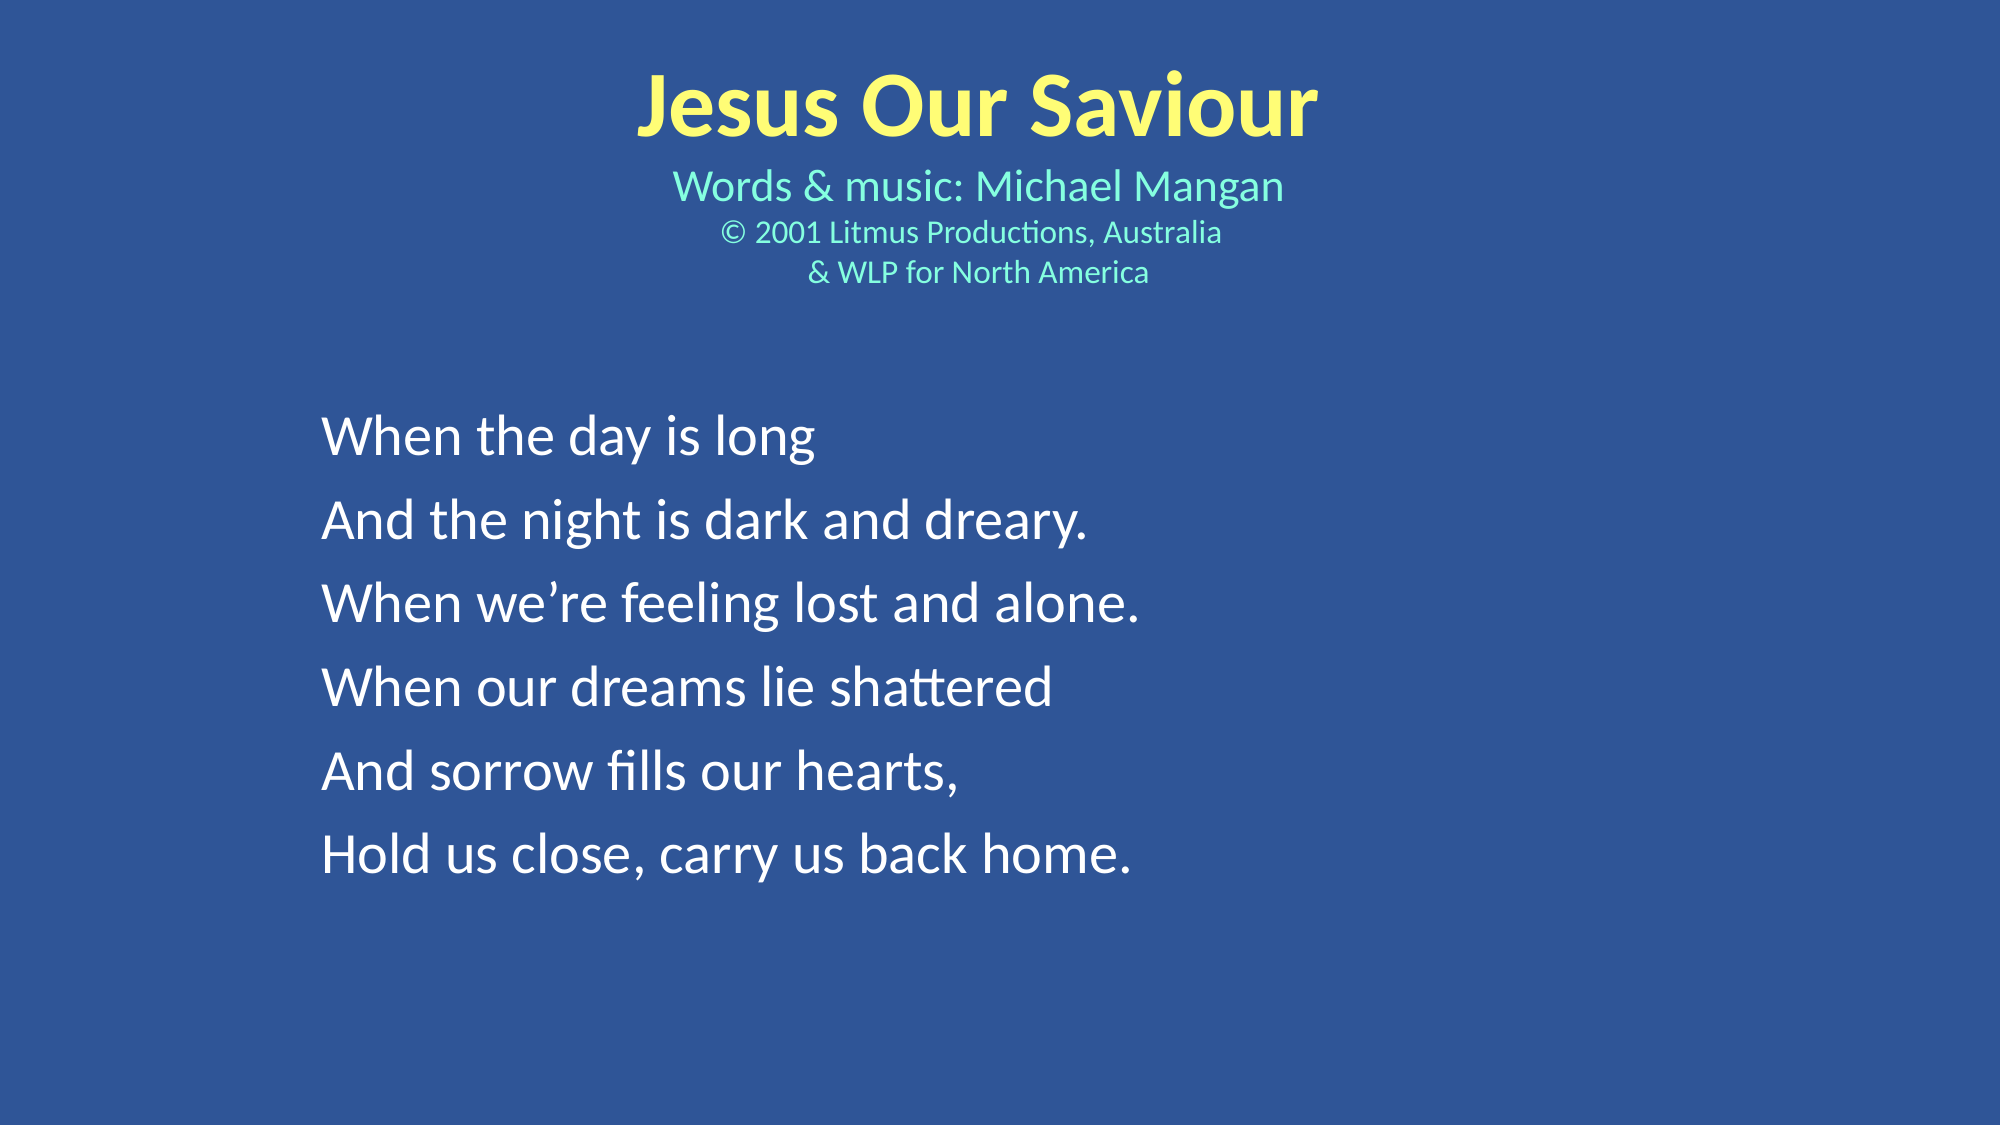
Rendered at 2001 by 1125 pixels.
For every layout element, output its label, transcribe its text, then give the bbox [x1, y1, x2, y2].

text_box Jesus Our Saviour Words & music: Michael Mangan © 2001 Litmus Productions, Australia & WLP for North America [291, 7, 1667, 327]
list When the day is long And the night is dark and dreary. When we’re feeling lost and alone. When our dreams lie shattered And sorrow fills our hearts, Hold us close, carry us back home. [306, 397, 1694, 907]
